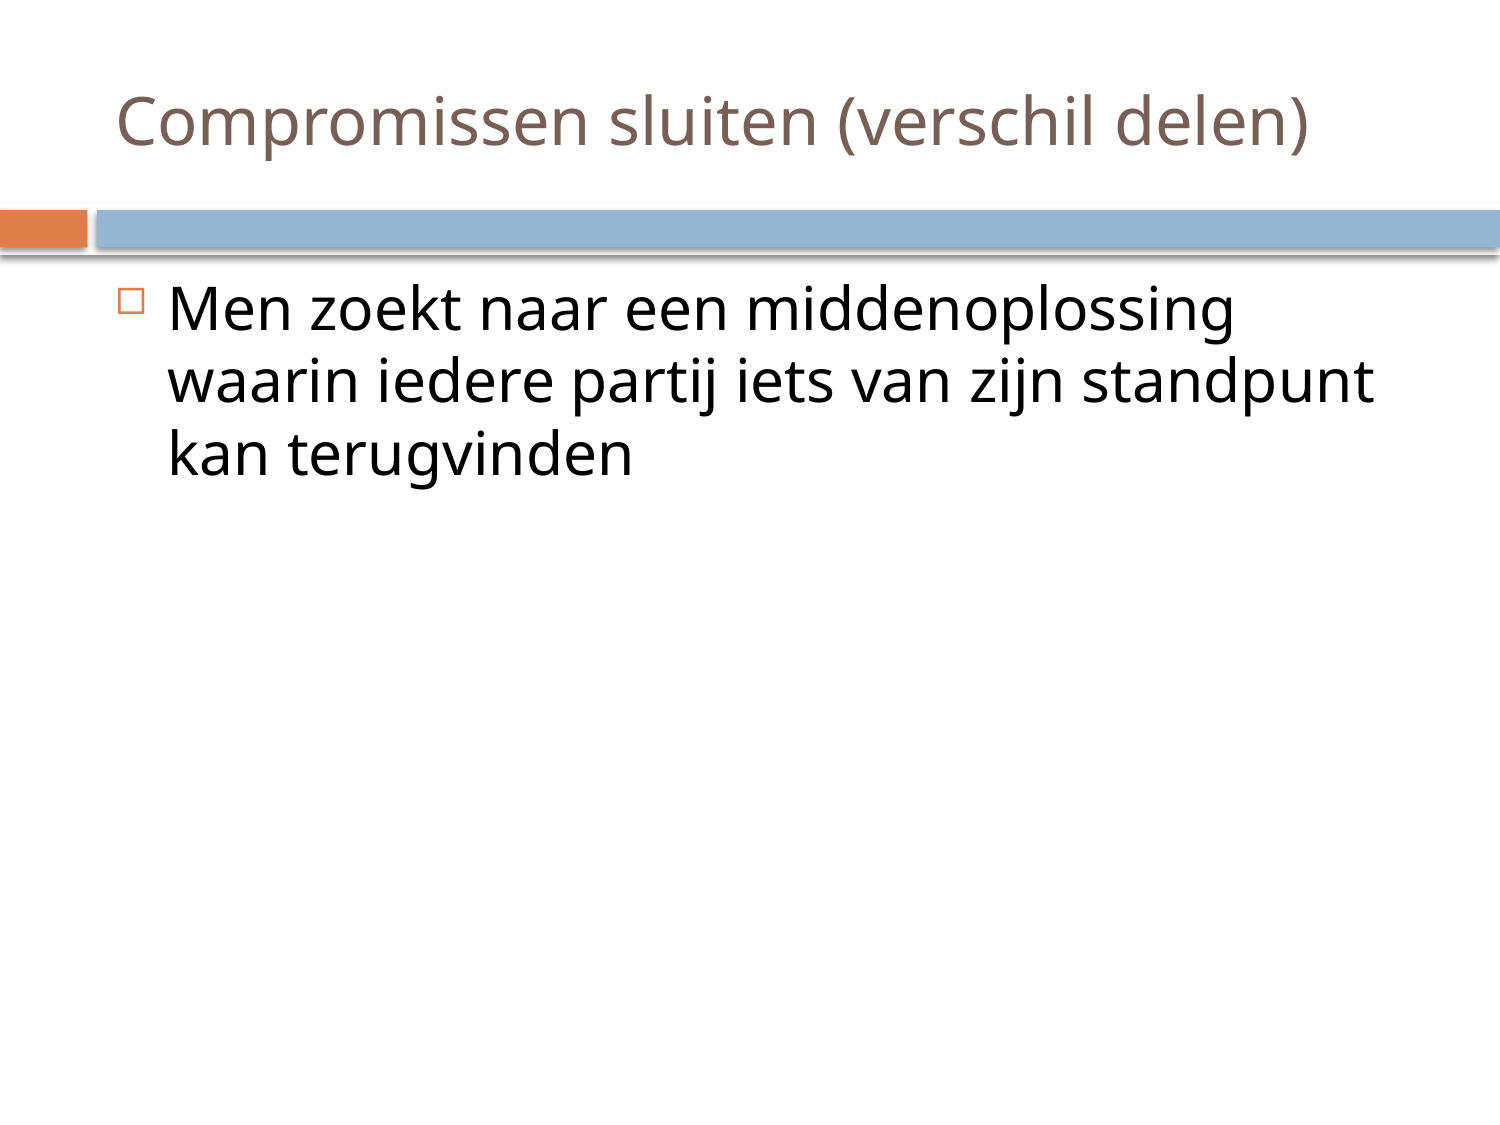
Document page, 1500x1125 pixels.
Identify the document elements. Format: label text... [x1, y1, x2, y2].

list Men zoekt naar een middenoplossing waarin iedere partij iets van zijn standpunt kan terugvinden [100, 262, 1438, 1000]
title Compromissen sluiten (verschil delen) [100, 37, 1438, 200]
